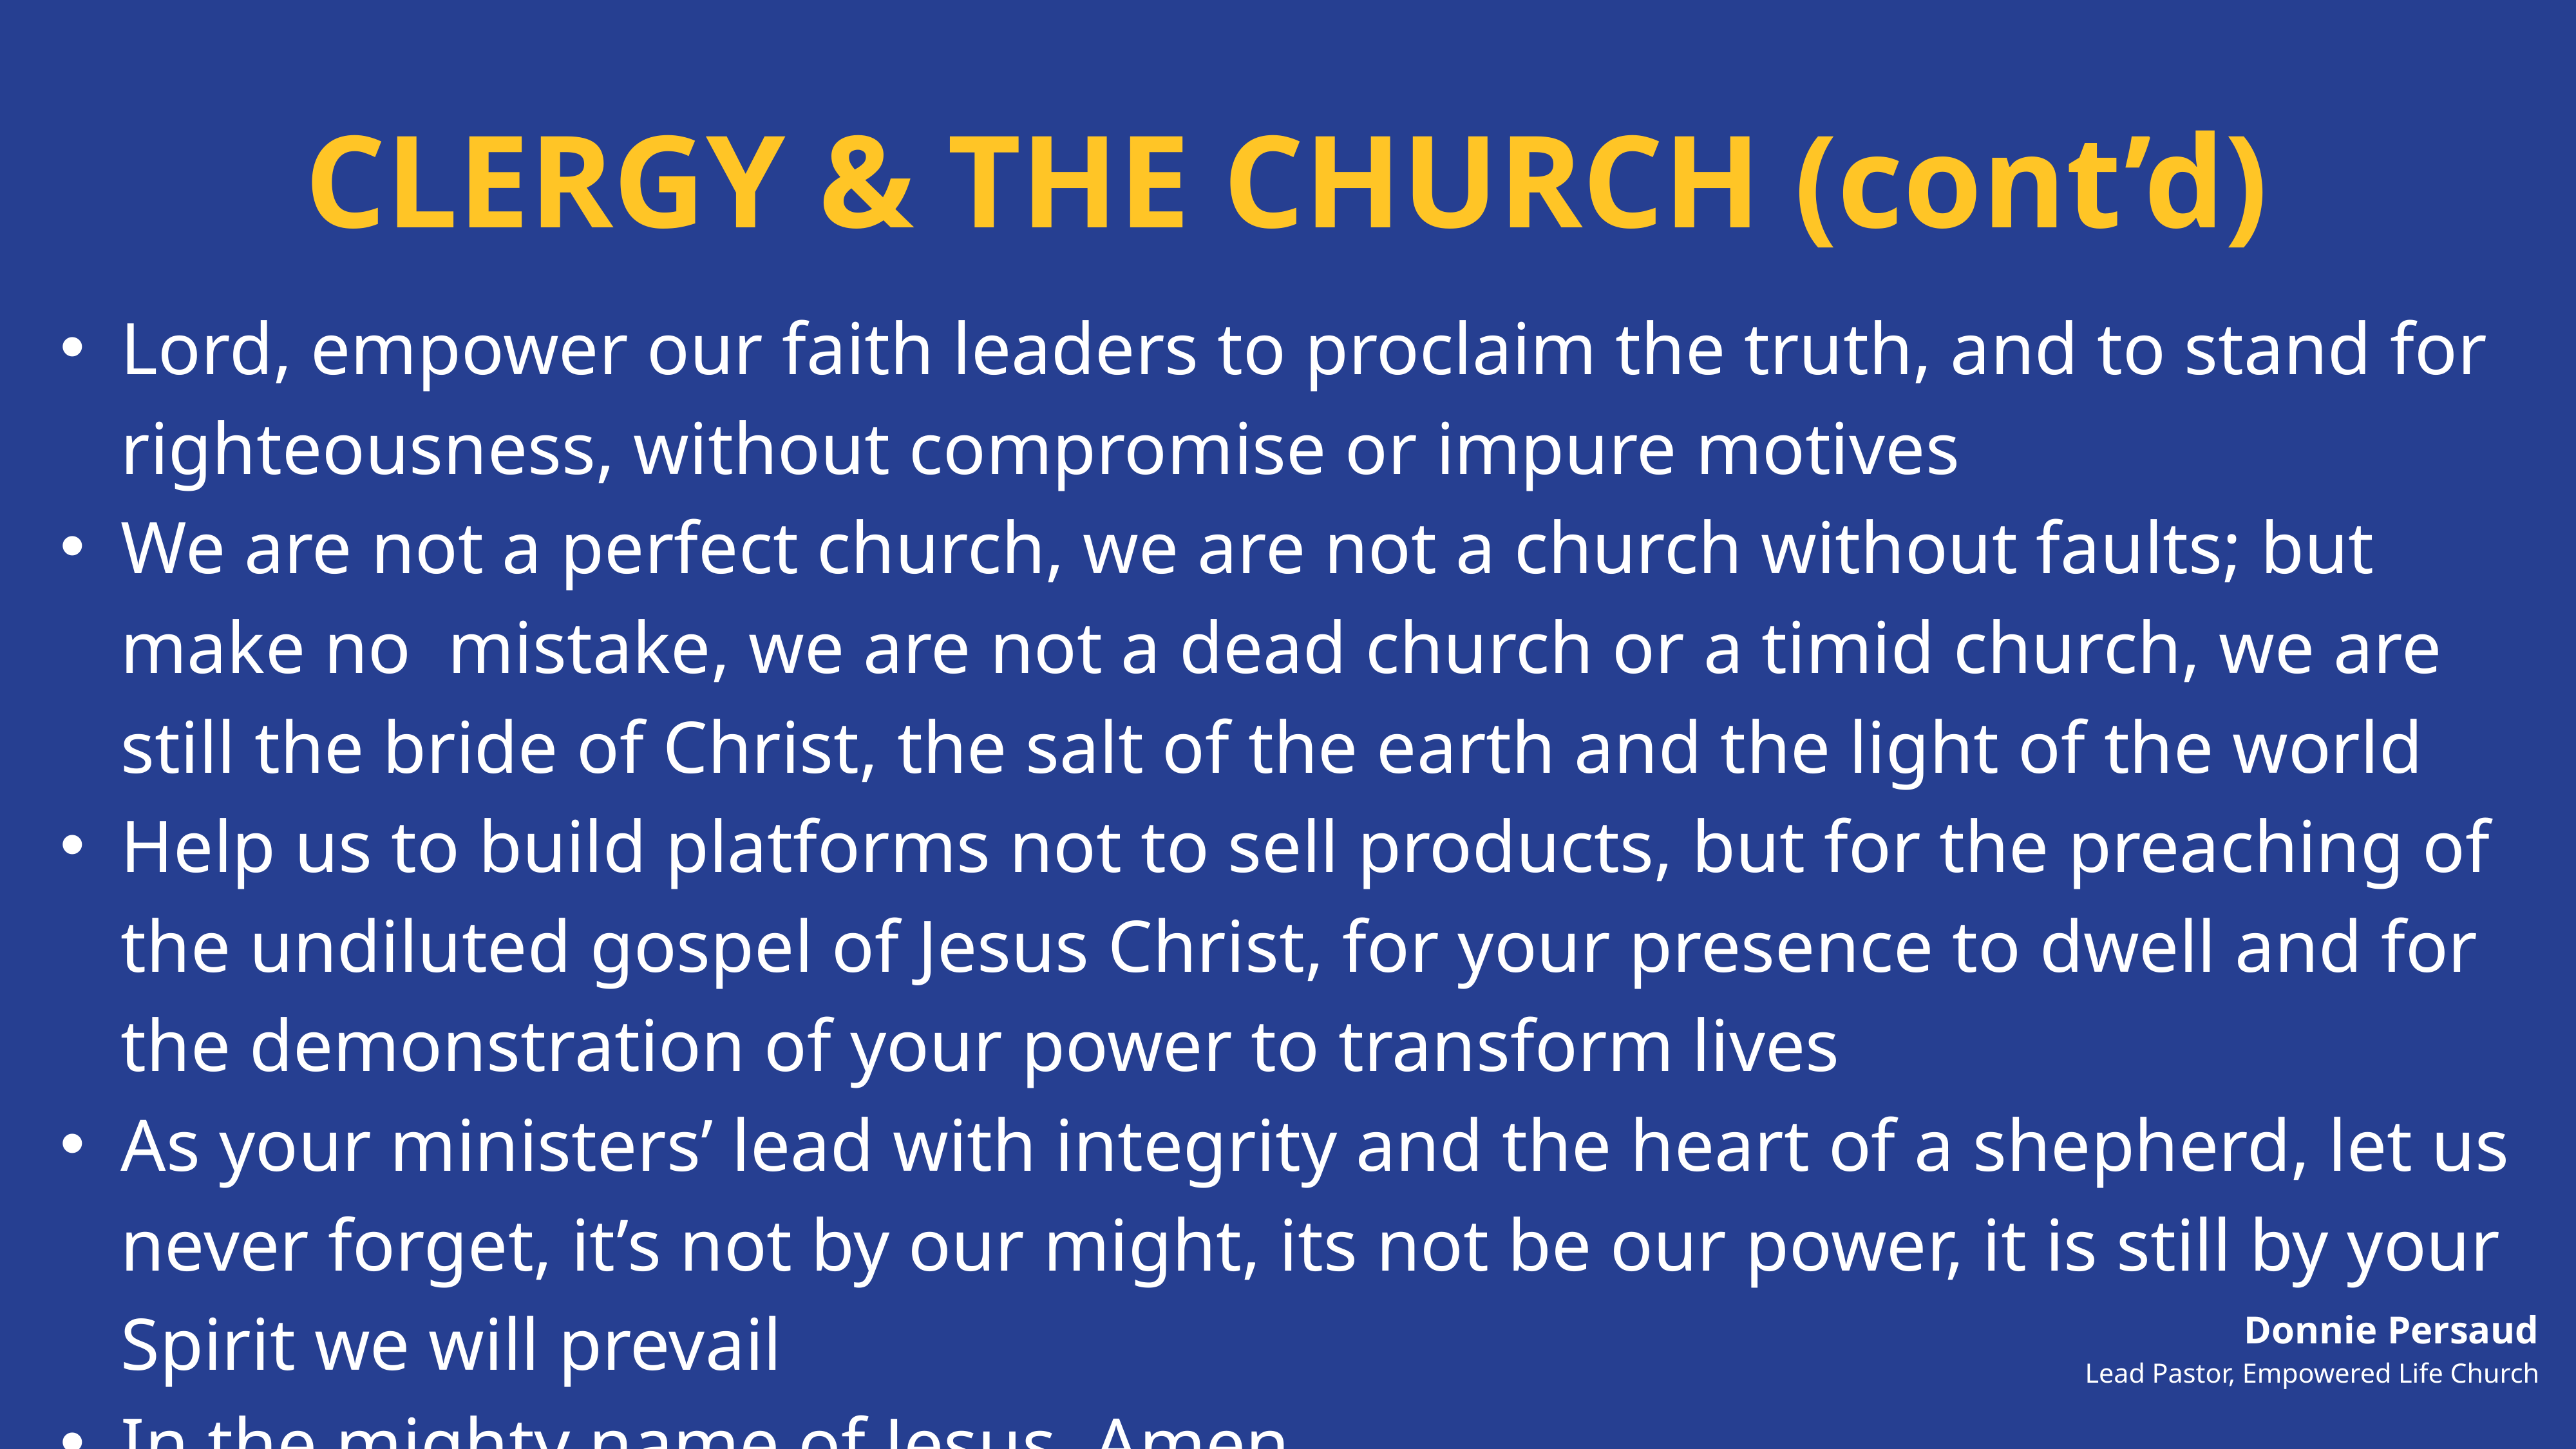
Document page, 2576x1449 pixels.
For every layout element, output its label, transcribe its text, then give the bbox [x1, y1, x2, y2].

text_box CLERGY & THE CHURCH (cont’d) [80, 75, 2496, 254]
text_box Lord, empower our faith leaders to proclaim the truth, and to stand for righteousness, without compromise or impure motives We are not a perfect church, we are not a church without faults; but make no mistake, we are not a dead church or a timid church, we are still the bride of Christ, the salt of the earth and the light of the world Help us to build platforms not to sell products, but for the preaching of the undiluted gospel of Jesus Christ, for your presence to dwell and for the demonstration of your power to transform lives As your ministers’ lead with integrity and the heart of a shepherd, let us never forget, it’s not by our might, its not be our power, it is still by your Spirit we will prevail In the mighty name of Jesus, Amen [0, 289, 2576, 1449]
